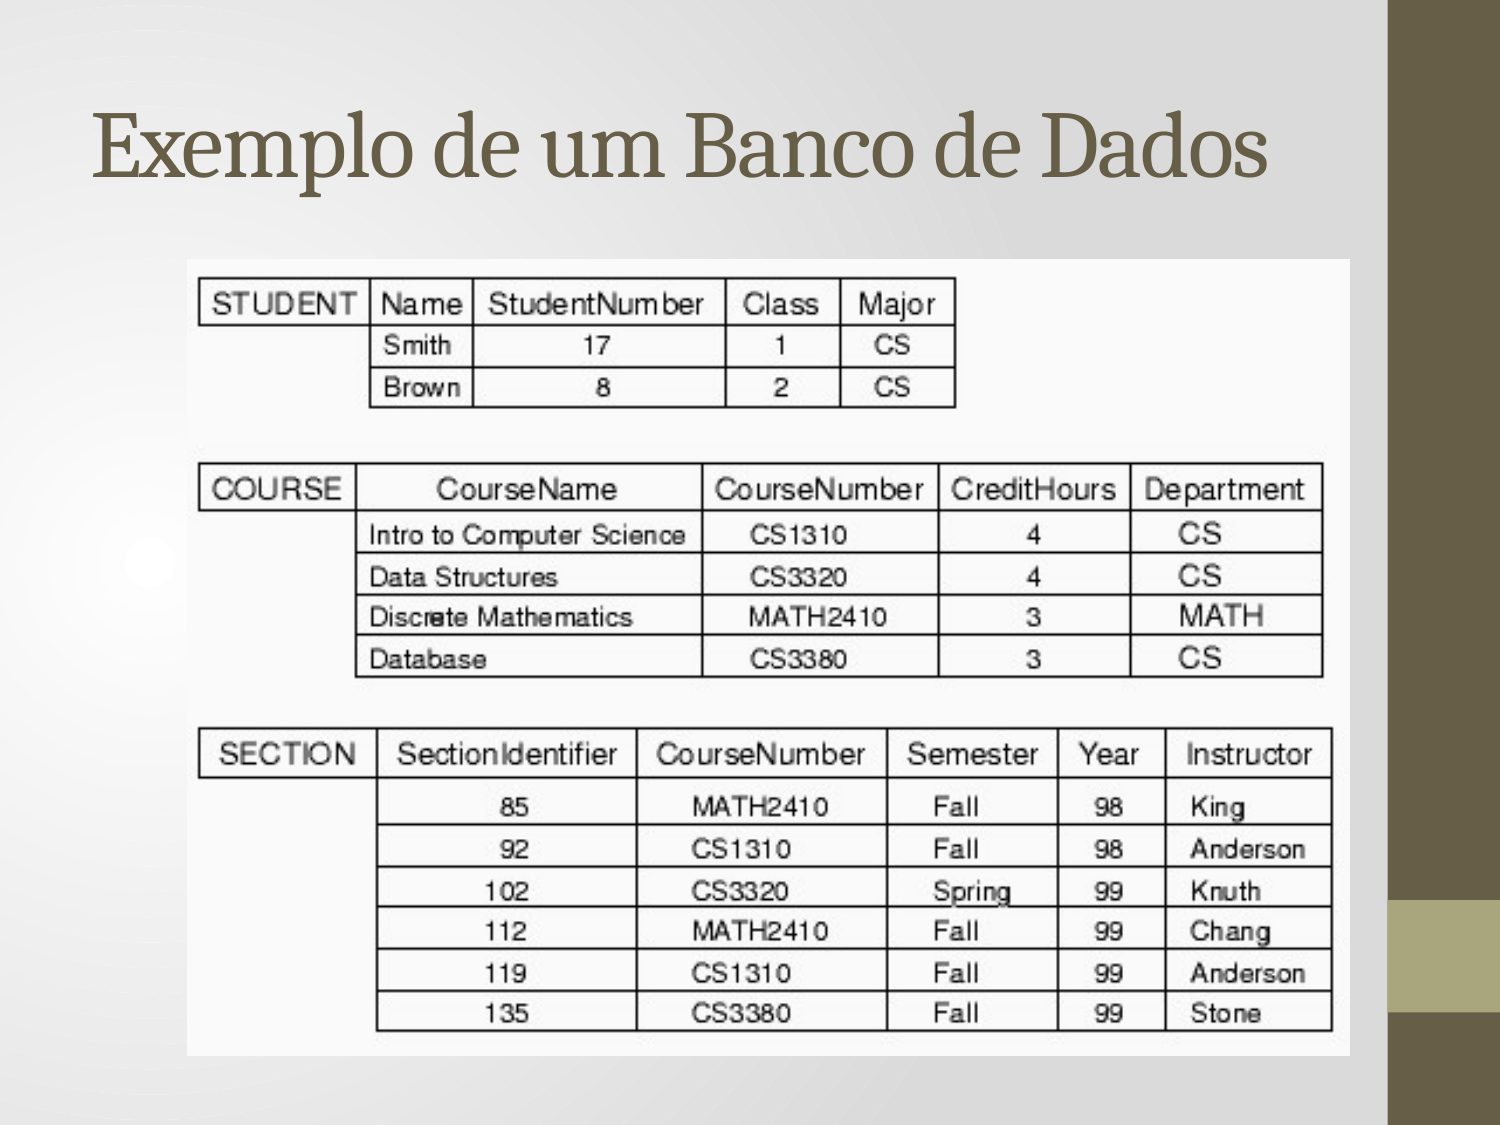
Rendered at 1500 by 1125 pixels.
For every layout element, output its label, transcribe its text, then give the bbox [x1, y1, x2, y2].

title Exemplo de um Banco de Dados [75, 45, 1325, 233]
picture [186, 259, 1351, 1056]
